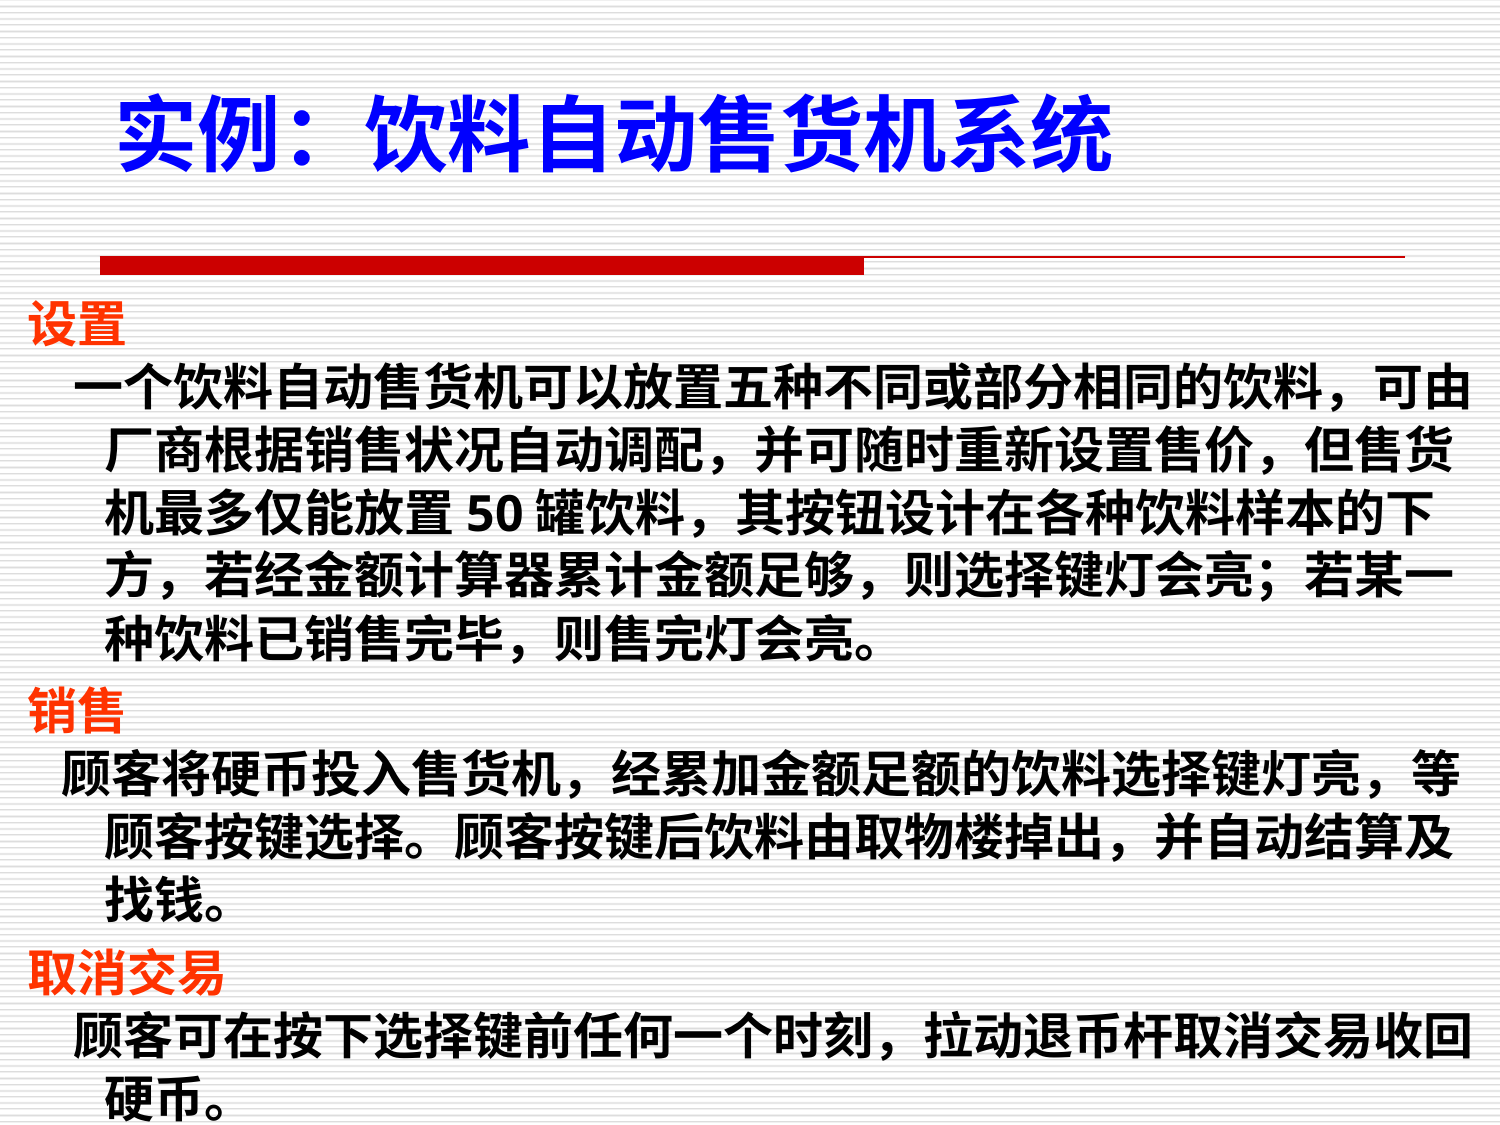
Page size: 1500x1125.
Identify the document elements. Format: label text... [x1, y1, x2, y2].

picture [0, 0, 1500, 1125]
text_box 设置 一个饮料自动售货机可以放置五种不同或部分相同的饮料，可由厂商根据销售状况自动调配，并可随时重新设置售价，但售货机最多仅能放置50罐饮料，其按钮设计在各种饮料样本的下方，若经金额计算器累计金额足够，则选择键灯会亮；若某一种饮料已销售完毕，则售完灯会亮。 销售 顾客将硬币投入售货机，经累加金额足额的饮料选择键灯亮，等顾客按键选择。顾客按键后饮料由取物楼掉出，并自动结算及找钱。 取消交易 顾客可在按下选择键前任何一个时刻，拉动退币杆取消交易收回硬币。 [12, 281, 1500, 1125]
text_box 实例：饮料自动售货机系统 [84, 82, 1129, 193]
